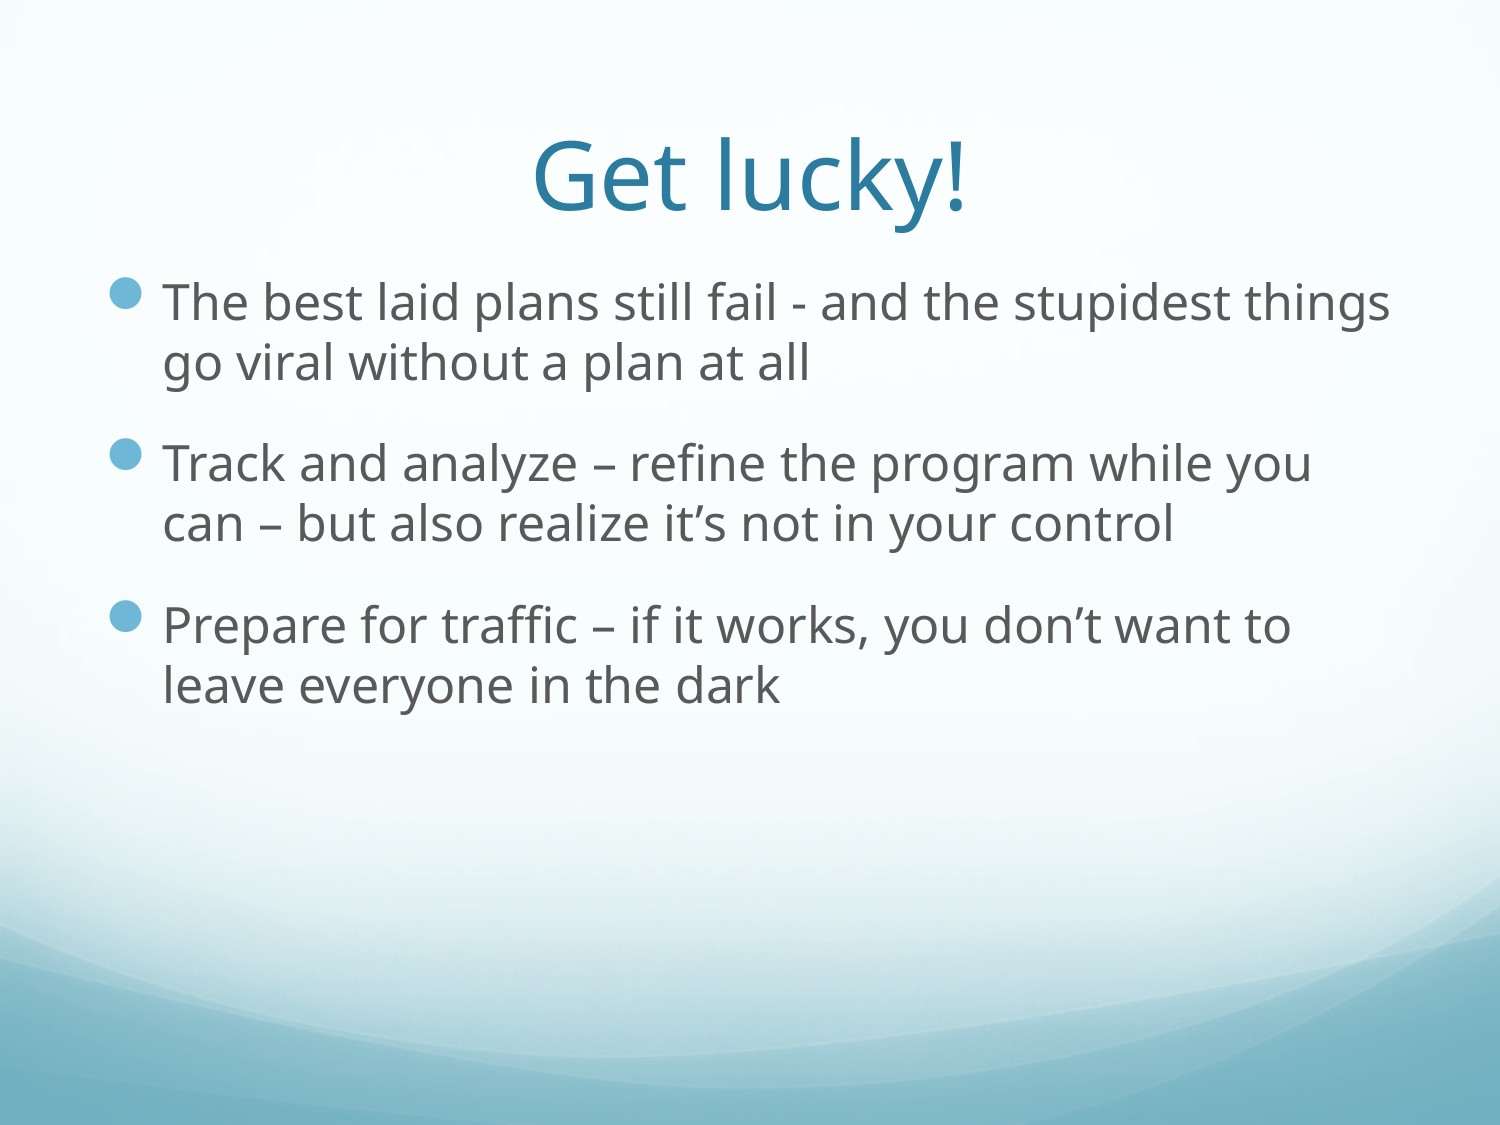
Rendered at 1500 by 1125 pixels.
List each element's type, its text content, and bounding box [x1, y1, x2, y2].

list The best laid plans still fail - and the stupidest things go viral without a plan at all Track and analyze – refine the program while you can – but also realize it’s not in your control Prepare for traffic – if it works, you don’t want to leave everyone in the dark [90, 262, 1410, 975]
title Get lucky! [90, 17, 1410, 237]
